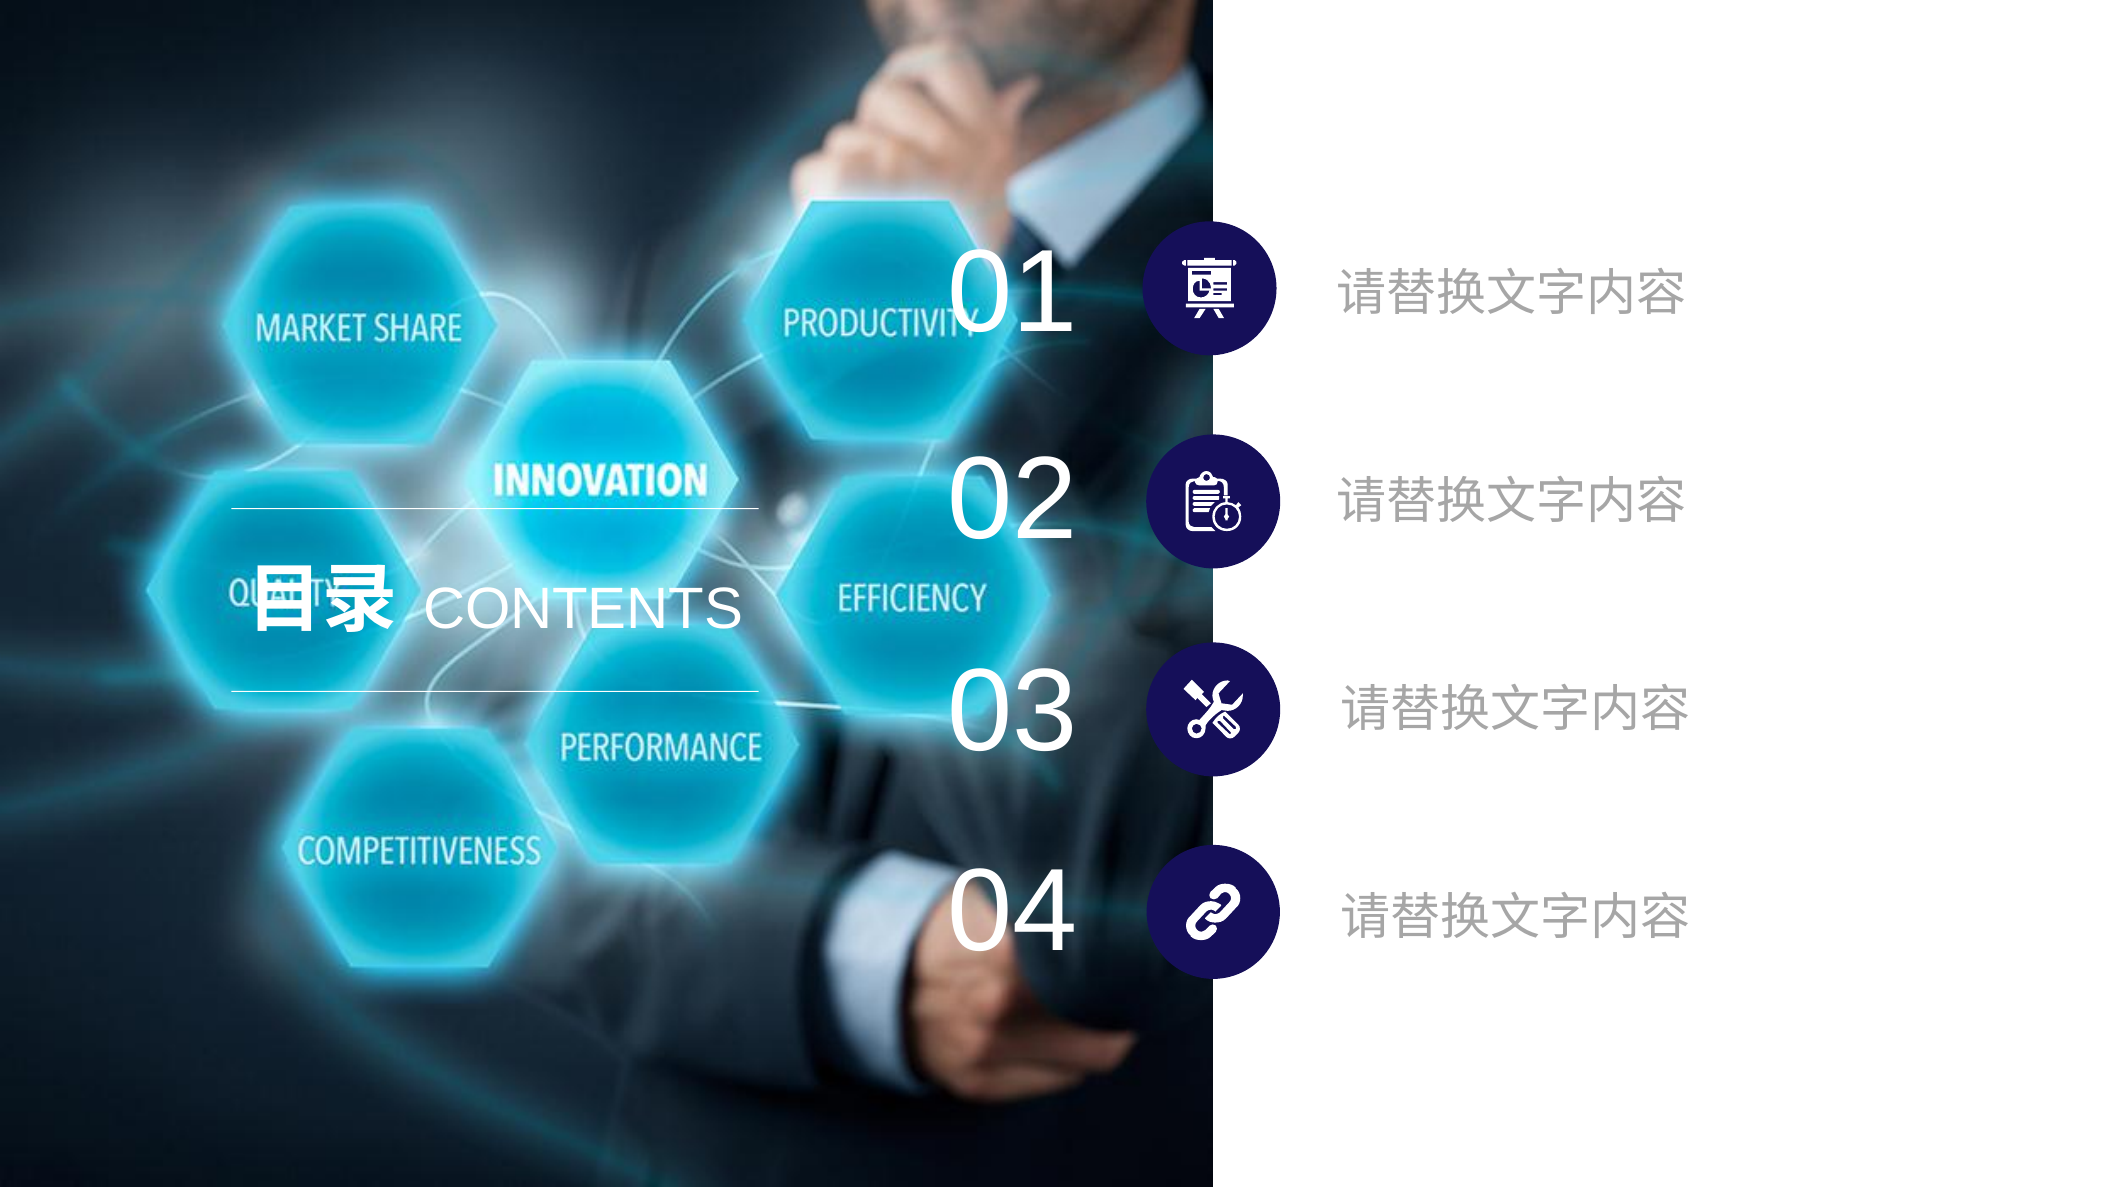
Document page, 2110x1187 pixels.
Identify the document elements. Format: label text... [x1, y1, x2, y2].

text_box [0, 0, 1213, 1187]
text_box 04 [932, 825, 1093, 982]
text_box CONTENTS [422, 570, 743, 641]
text_box 请替换文字内容 [1340, 884, 1762, 945]
text_box 01 [932, 206, 1093, 362]
text_box 请替换文字内容 [1336, 468, 1757, 529]
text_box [1142, 221, 1277, 356]
text_box 请替换文字内容 [1336, 260, 1757, 321]
text_box 请替换文字内容 [1340, 676, 1762, 737]
text_box 03 [932, 625, 1093, 781]
text_box 02 [932, 414, 1093, 570]
text_box 目录 [247, 550, 398, 641]
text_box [1146, 642, 1281, 777]
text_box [1146, 434, 1281, 569]
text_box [1146, 844, 1280, 979]
